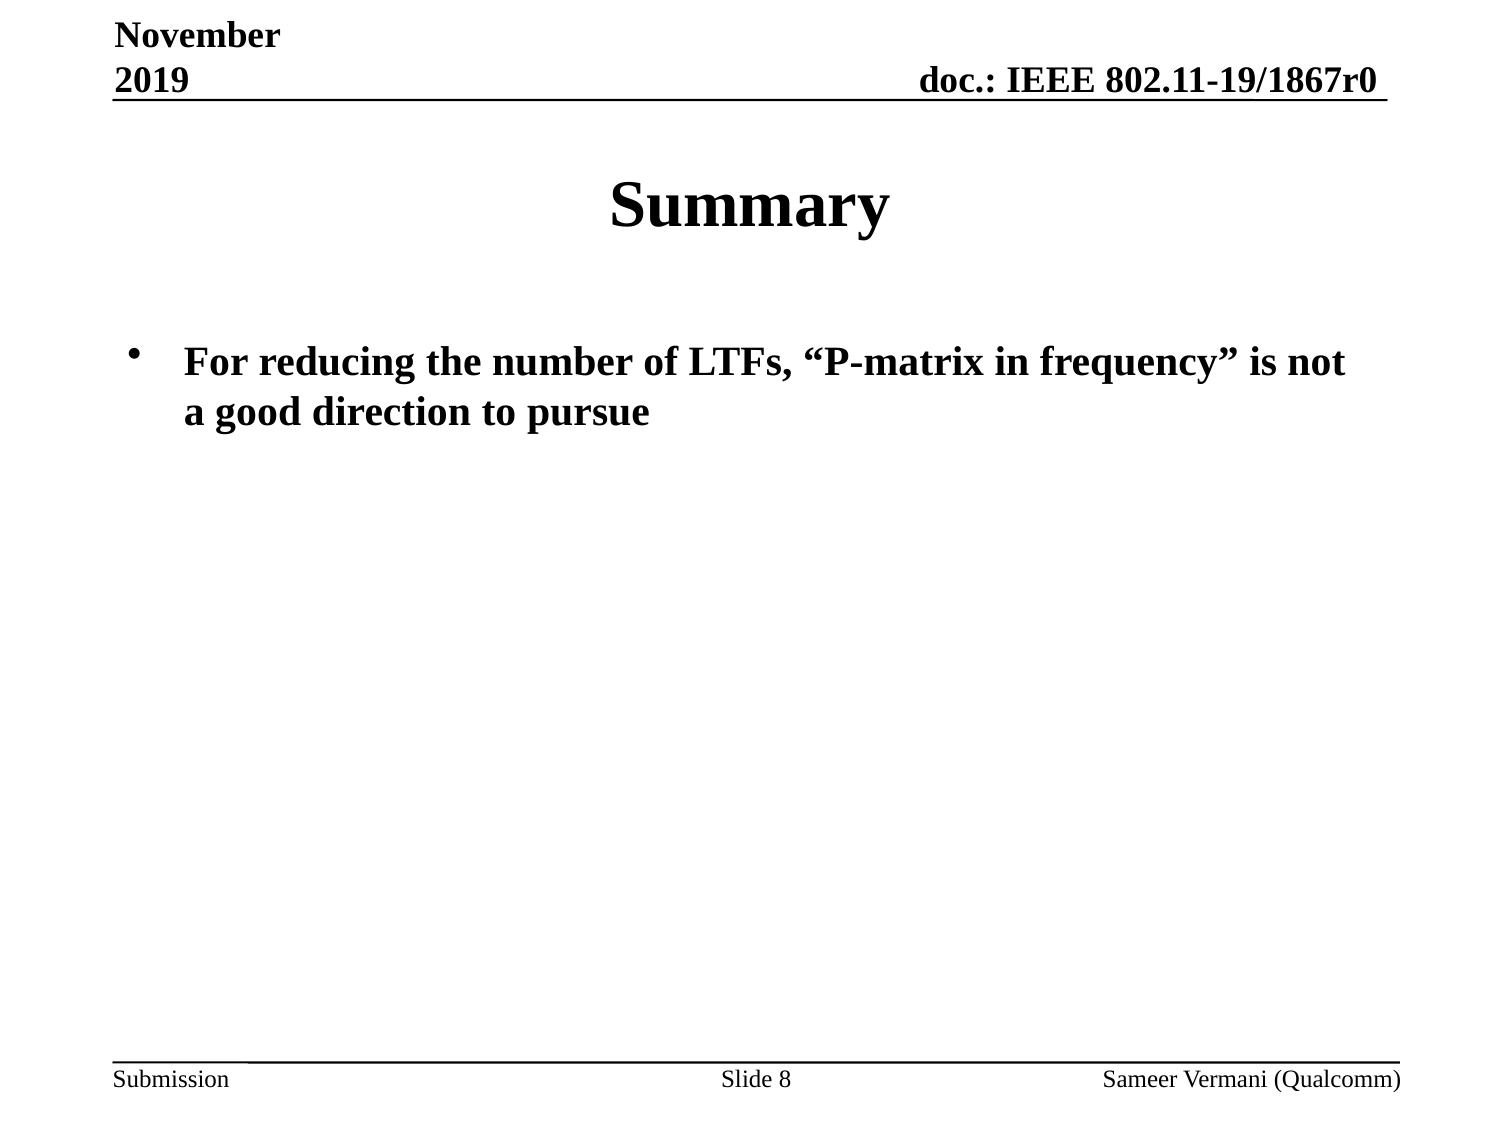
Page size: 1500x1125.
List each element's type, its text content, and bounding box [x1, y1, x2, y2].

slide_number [114, 54, 309, 101]
title Summary [112, 112, 1388, 288]
slide_number Slide 8 [712, 1061, 800, 1093]
footer Sameer Vermani (Qualcomm) [1062, 1061, 1402, 1093]
list For reducing the number of LTFs, “P-matrix in frequency” is not a good direction to pursue [112, 326, 1388, 1002]
